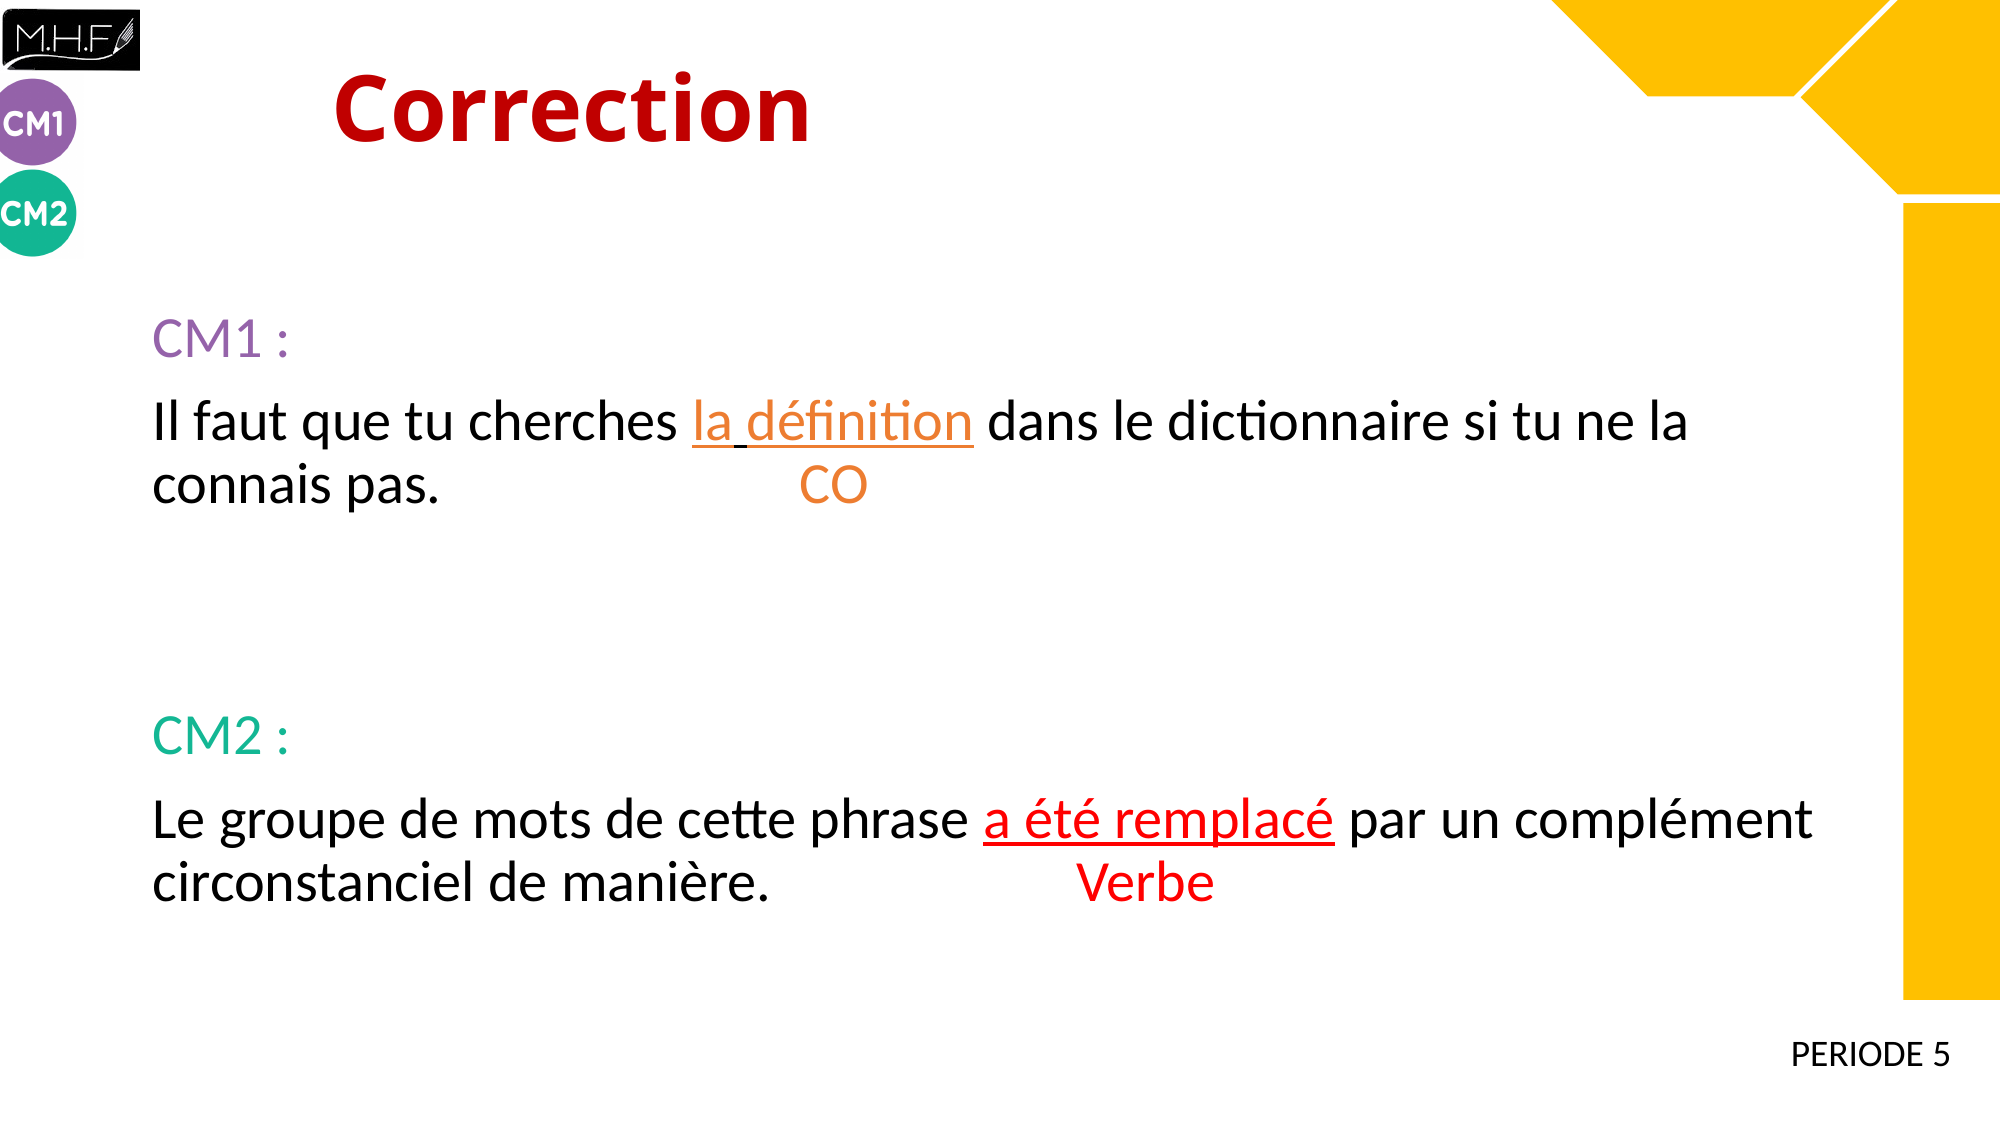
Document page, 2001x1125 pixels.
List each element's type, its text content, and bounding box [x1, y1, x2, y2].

title Correction [316, 3, 1863, 221]
text_box [1549, 0, 1892, 98]
list CM1 : Il faut que tu cherches la définition dans le dictionnaire si tu ne la connais pas. CO CM2 : Le groupe de mots de cette phrase a été remplacé par un complément circonstanciel de manière. Verbe [137, 299, 1863, 1014]
text_box [1902, 202, 2000, 1001]
picture [0, 7, 140, 259]
text_box [1799, 0, 2000, 196]
text_box PERIODE 5 [1362, 1021, 1967, 1125]
